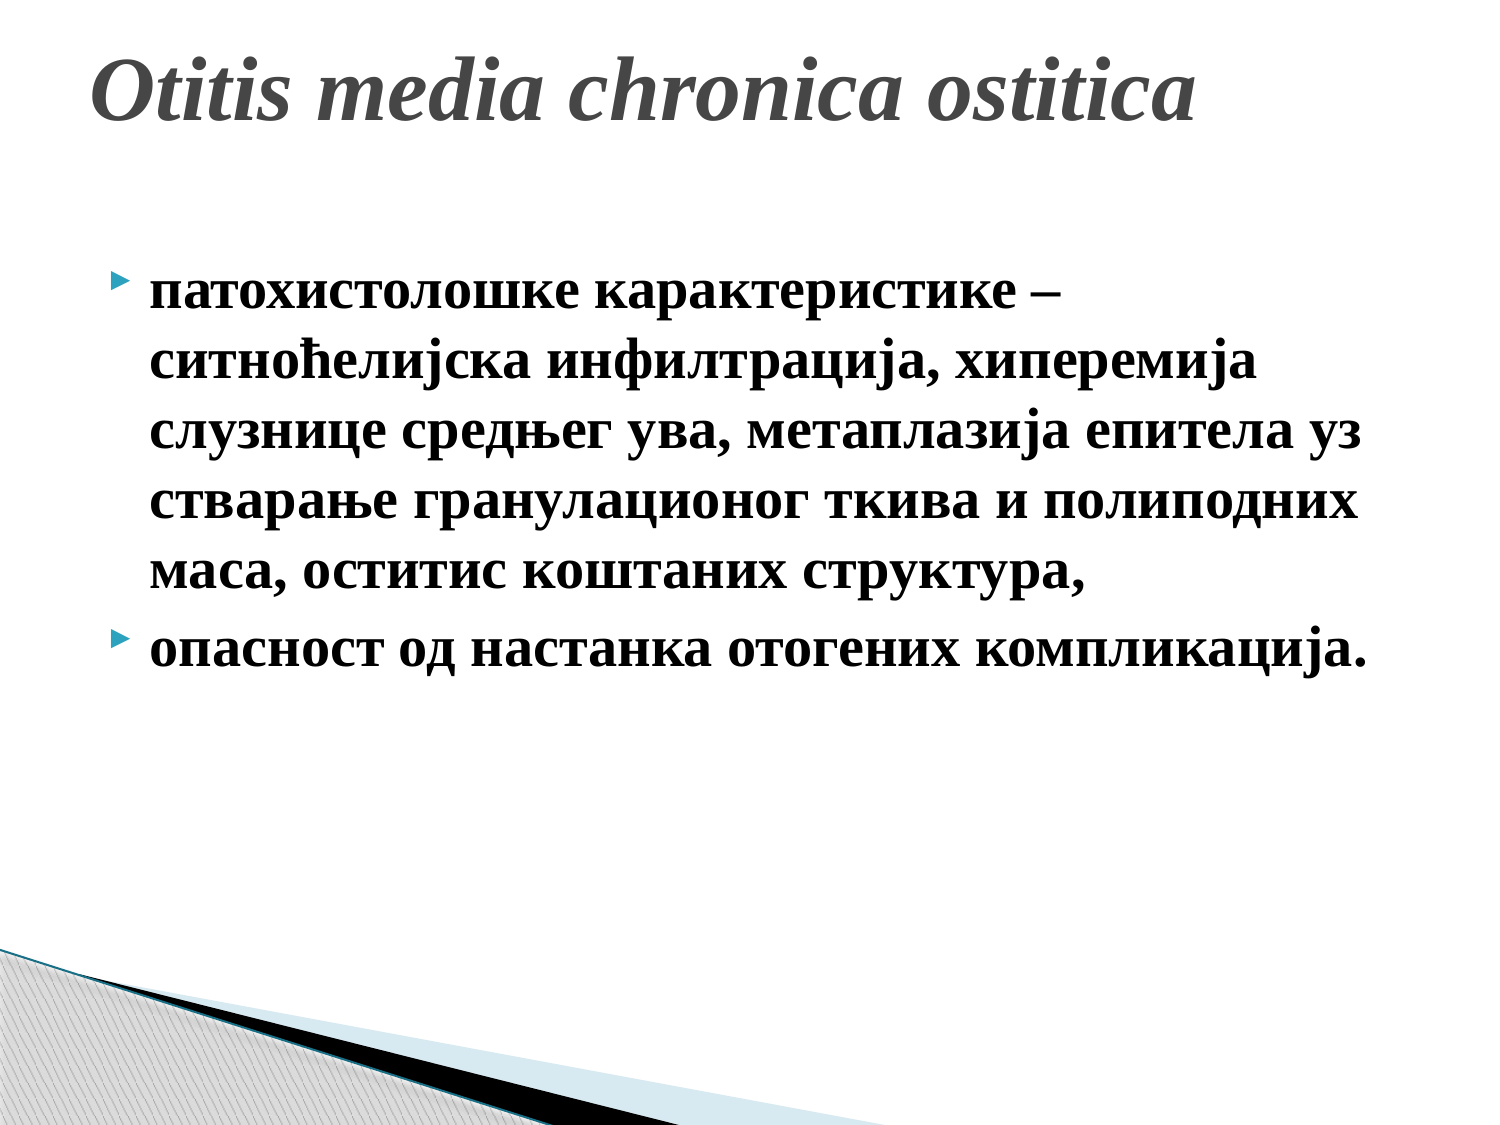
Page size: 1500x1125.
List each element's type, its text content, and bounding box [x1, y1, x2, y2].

list патохистолошке карактеристике – ситноћелијска инфилтрација, хиперемија слузнице средњег ува, метаплазија епитела уз стварање гранулационог ткива и полиподних маса, оститис коштаних структура, опасност од настанка отогених компликација. [75, 243, 1425, 986]
title Otitis media chronica ostitica [75, 45, 1425, 233]
